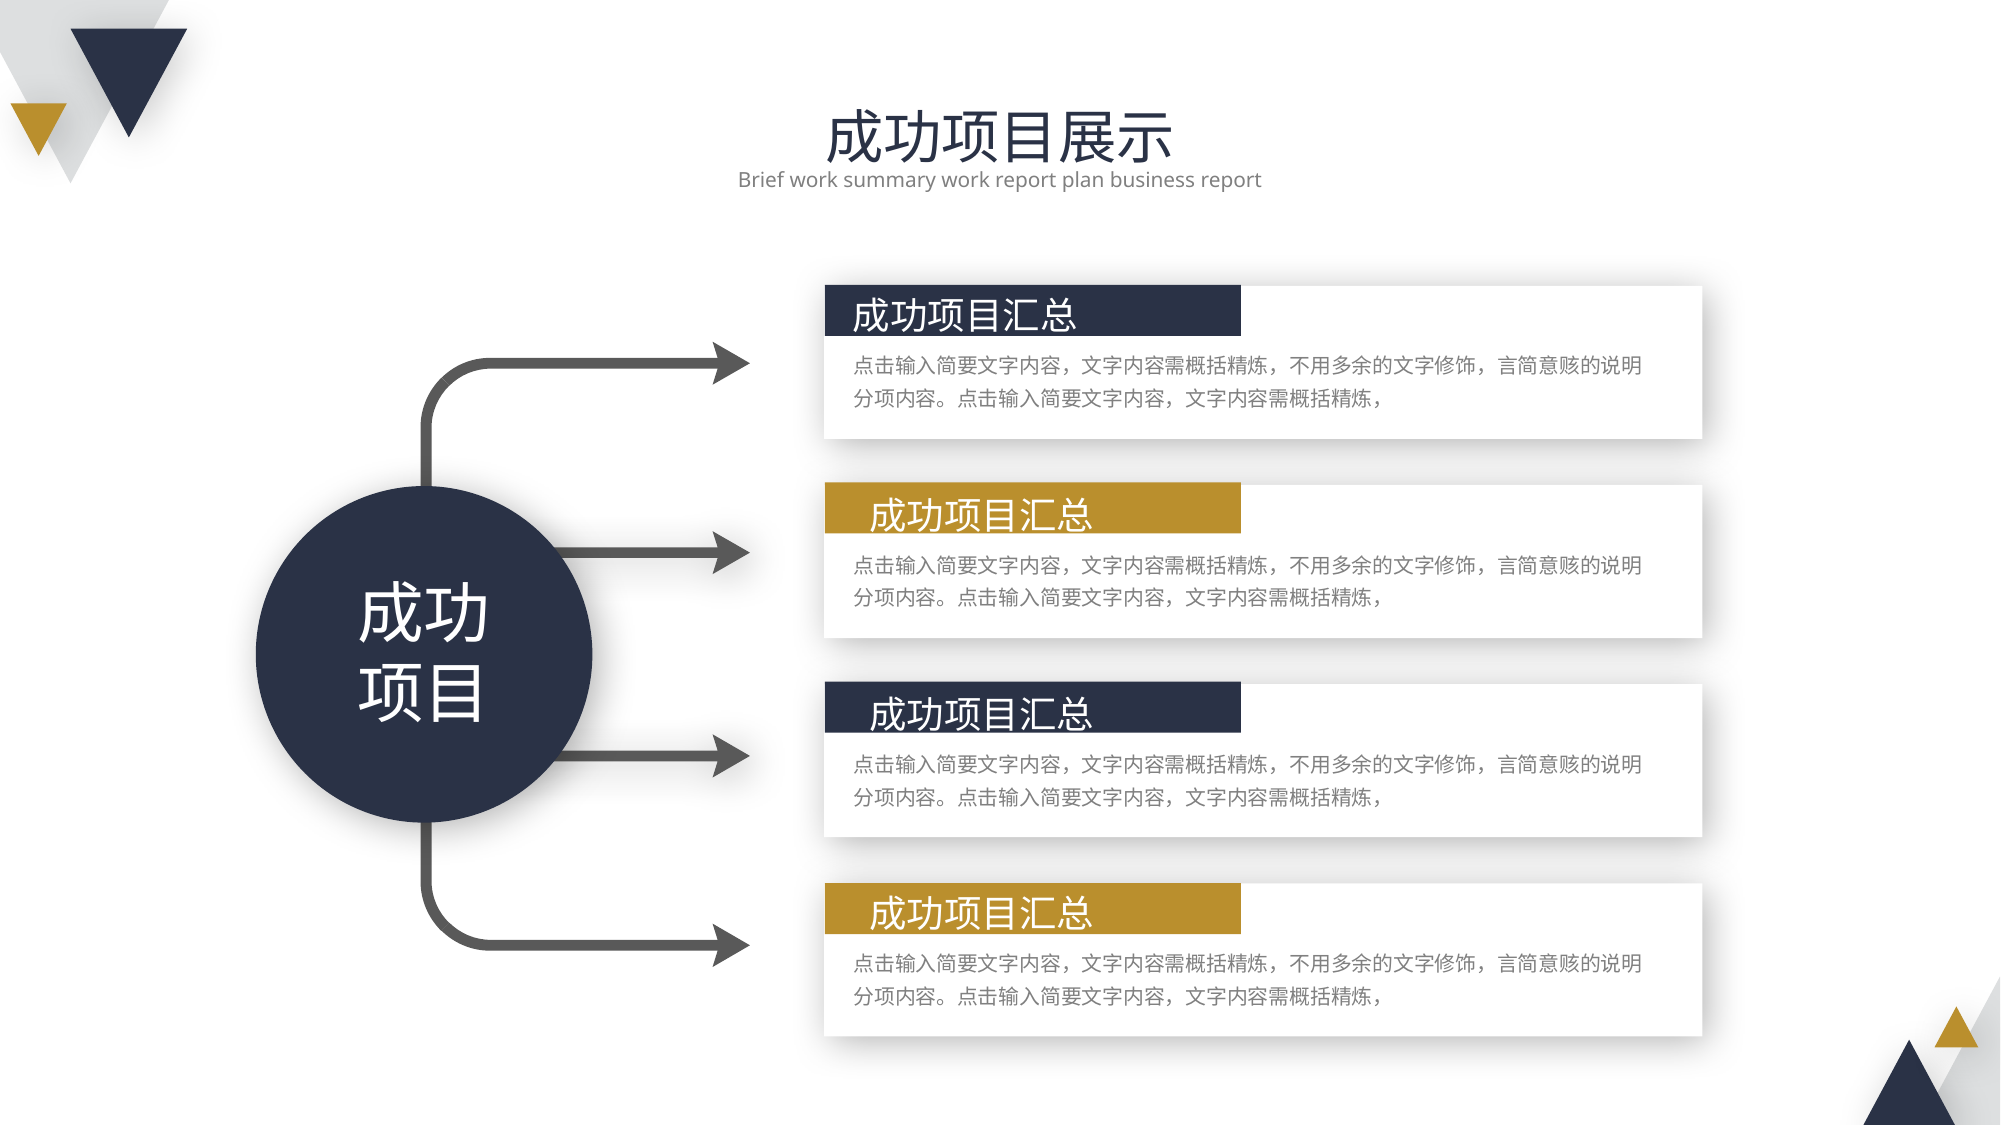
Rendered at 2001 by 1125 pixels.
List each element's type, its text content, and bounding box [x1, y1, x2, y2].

text_box [824, 882, 854, 935]
text_box [823, 285, 1703, 440]
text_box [609, 79, 1391, 198]
text_box [1174, 284, 1242, 337]
text_box 点击输入简要文字内容，文字内容需概括精炼，不用多余的文字修饰，言简意赅的说明分项内容。点击输入简要文字内容，文字内容需概括精炼， [838, 537, 1664, 618]
text_box 成功项目汇总 [854, 869, 1110, 943]
text_box [823, 683, 1703, 838]
text_box [824, 481, 854, 534]
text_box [420, 341, 750, 608]
text_box 点击输入简要文字内容，文字内容需概括精炼，不用多余的文字修饰，言简意赅的说明分项内容。点击输入简要文字内容，文字内容需概括精炼， [838, 338, 1664, 418]
text_box 成功项目汇总 [854, 670, 1110, 744]
text_box 点击输入简要文字内容，文字内容需概括精炼，不用多余的文字修饰，言简意赅的说明分项内容。点击输入简要文字内容，文字内容需概括精炼， [838, 737, 1664, 817]
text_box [255, 485, 593, 823]
text_box [1110, 882, 1242, 935]
text_box [824, 681, 854, 734]
text_box [823, 882, 1703, 1037]
text_box [1110, 681, 1242, 734]
text_box 点击输入简要文字内容，文字内容需概括精炼，不用多余的文字修饰，言简意赅的说明分项内容。点击输入简要文字内容，文字内容需概括精炼， [838, 936, 1664, 1016]
text_box [823, 484, 1703, 639]
text_box [1110, 481, 1242, 534]
text_box 成功项目汇总 [837, 271, 1174, 345]
text_box [824, 284, 837, 337]
text_box 成功项目汇总 [854, 470, 1110, 545]
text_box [420, 701, 750, 968]
